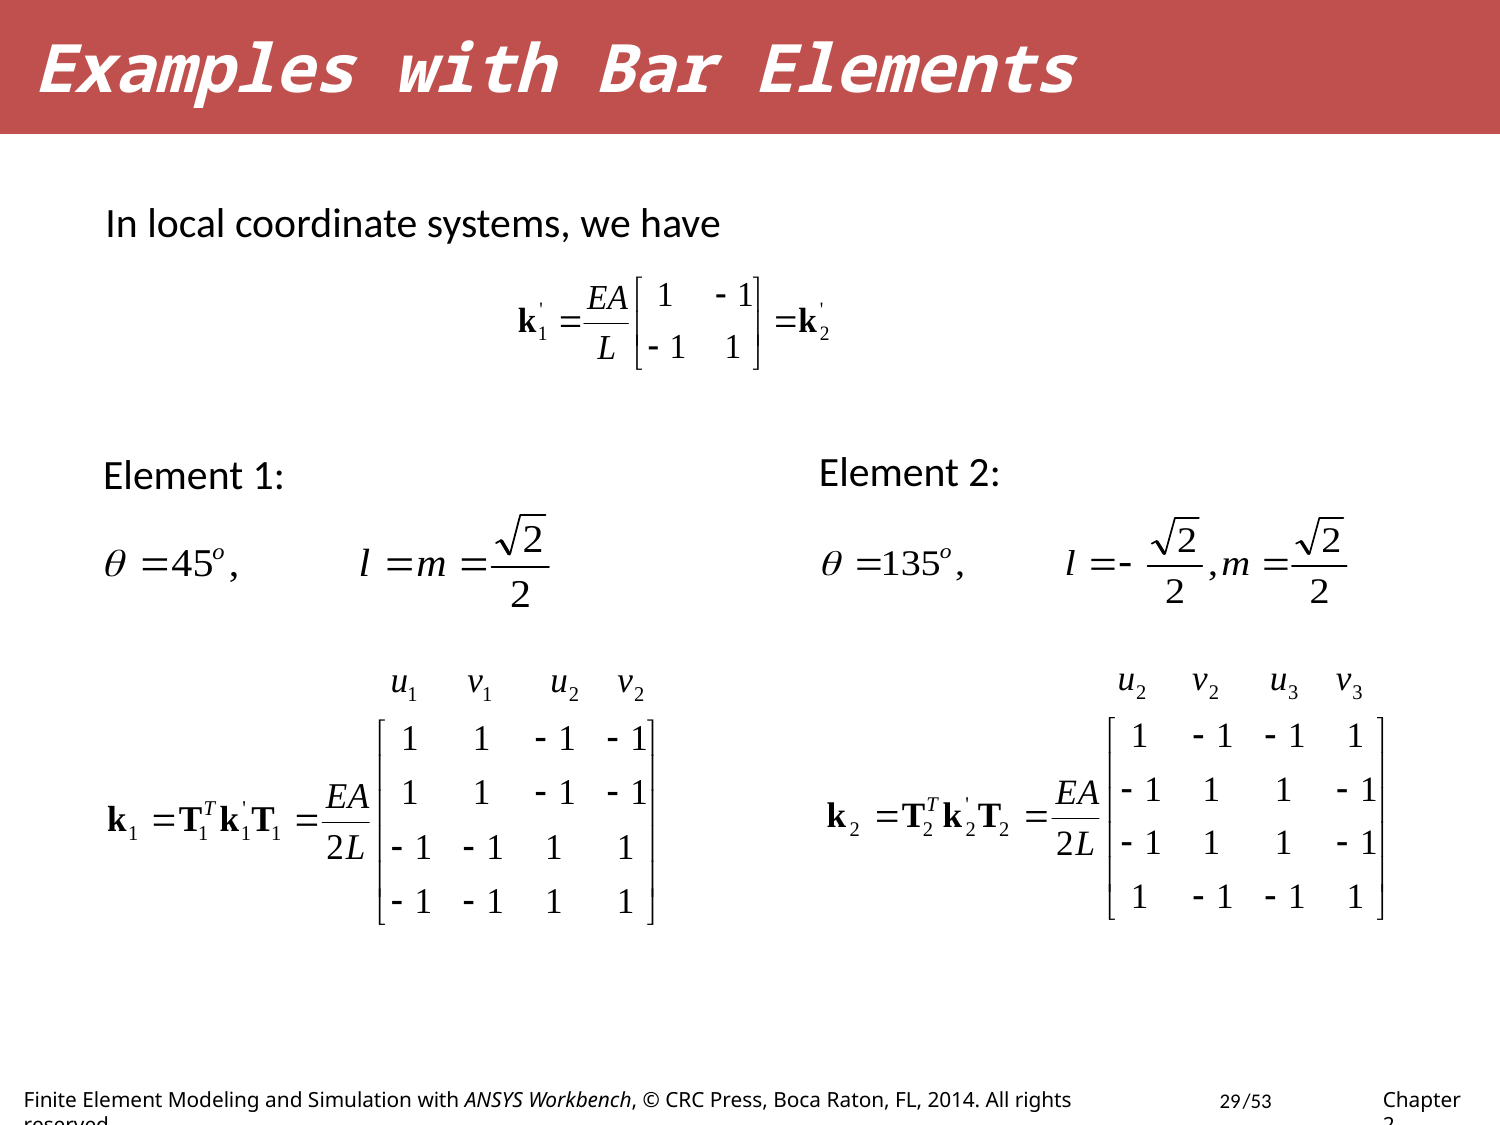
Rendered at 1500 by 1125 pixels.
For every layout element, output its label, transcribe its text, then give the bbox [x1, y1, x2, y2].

text_box In local coordinate systems, we have [90, 188, 736, 254]
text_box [512, 270, 837, 376]
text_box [97, 504, 557, 617]
text_box Element 1: [88, 440, 301, 506]
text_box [101, 655, 668, 935]
text_box Examples with Bar Elements [19, 17, 1496, 113]
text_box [815, 508, 1354, 612]
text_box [821, 654, 1396, 929]
text_box Element 2: [804, 437, 1017, 503]
slide_number 29 [1204, 1080, 1285, 1125]
